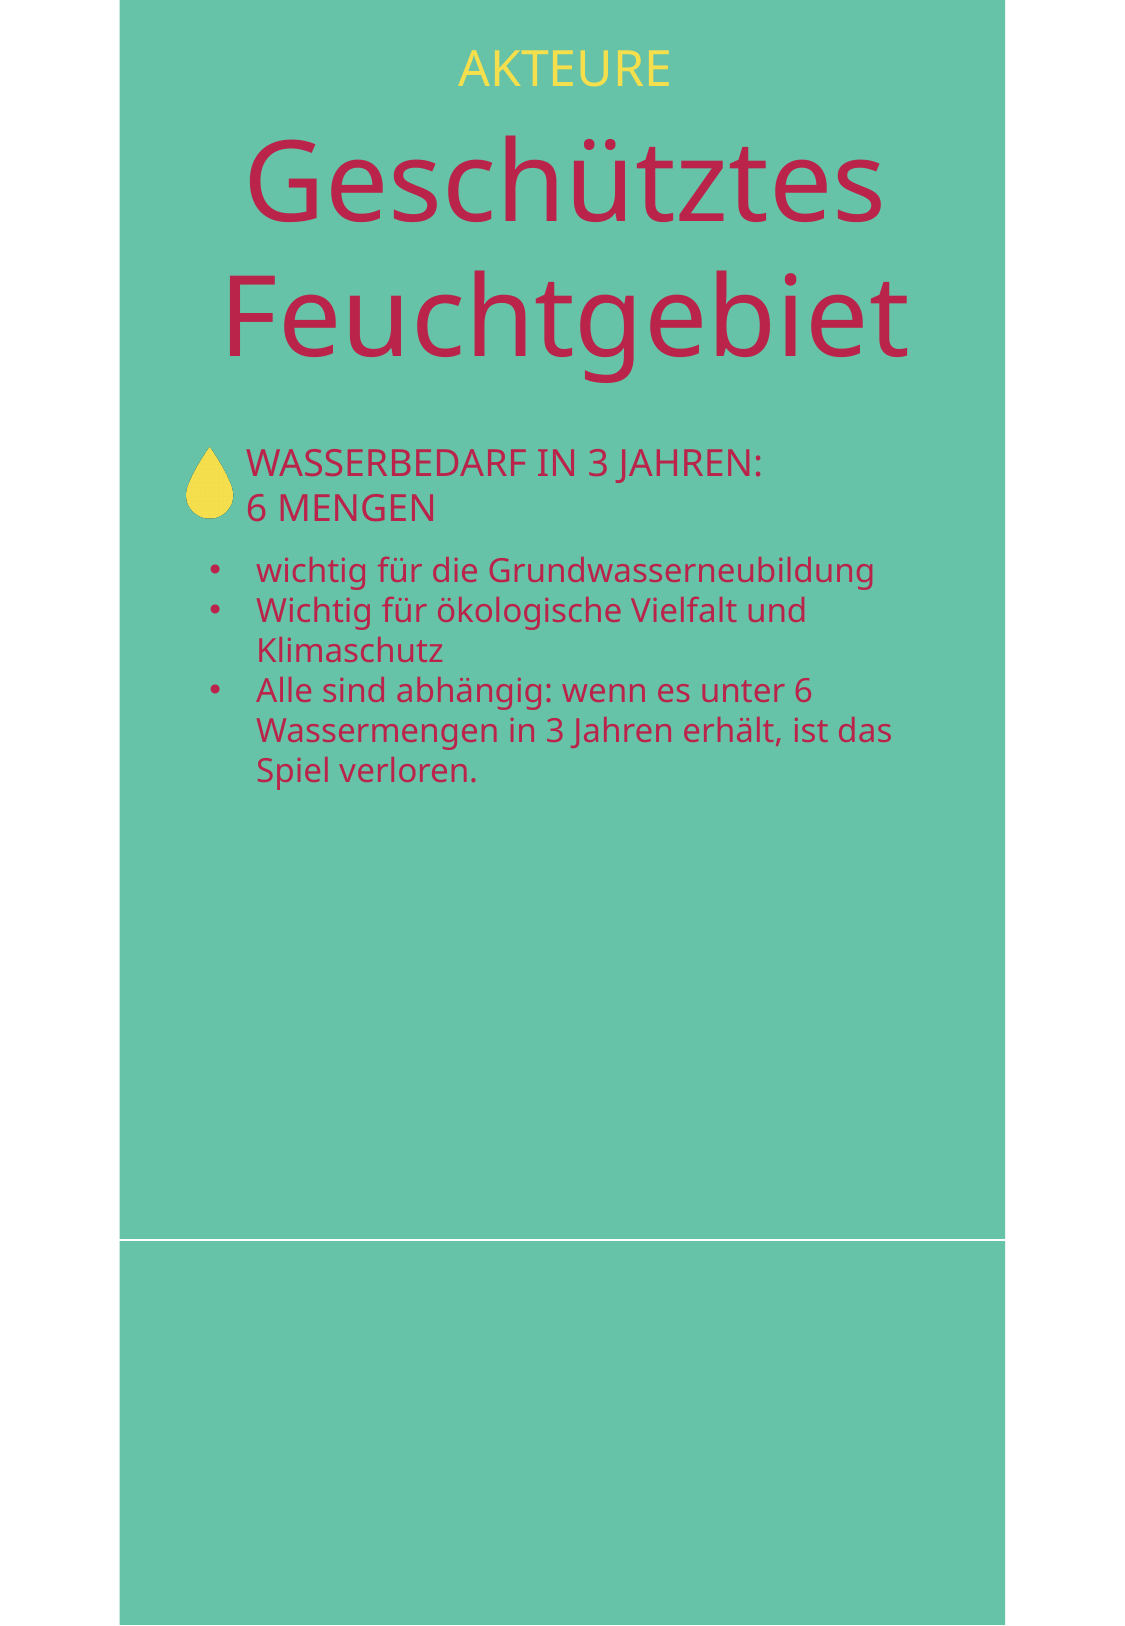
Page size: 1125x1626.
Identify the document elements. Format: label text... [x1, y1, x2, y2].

text_box AKTEURE [158, 29, 972, 104]
text_box wichtig für die Grundwasserneubildung Wichtig für ökologische Vielfalt und Klimaschutz Alle sind abhängig: wenn es unter 6 Wassermengen in 3 Jahren erhält, ist das Spiel verloren. [194, 542, 936, 797]
text_box WASSERBEDARF IN 3 JAHREN: 6 MENGEN [231, 431, 1006, 536]
text_box [0, 0, 1125, 1240]
text_box [119, 1240, 1006, 1625]
picture [164, 437, 255, 528]
